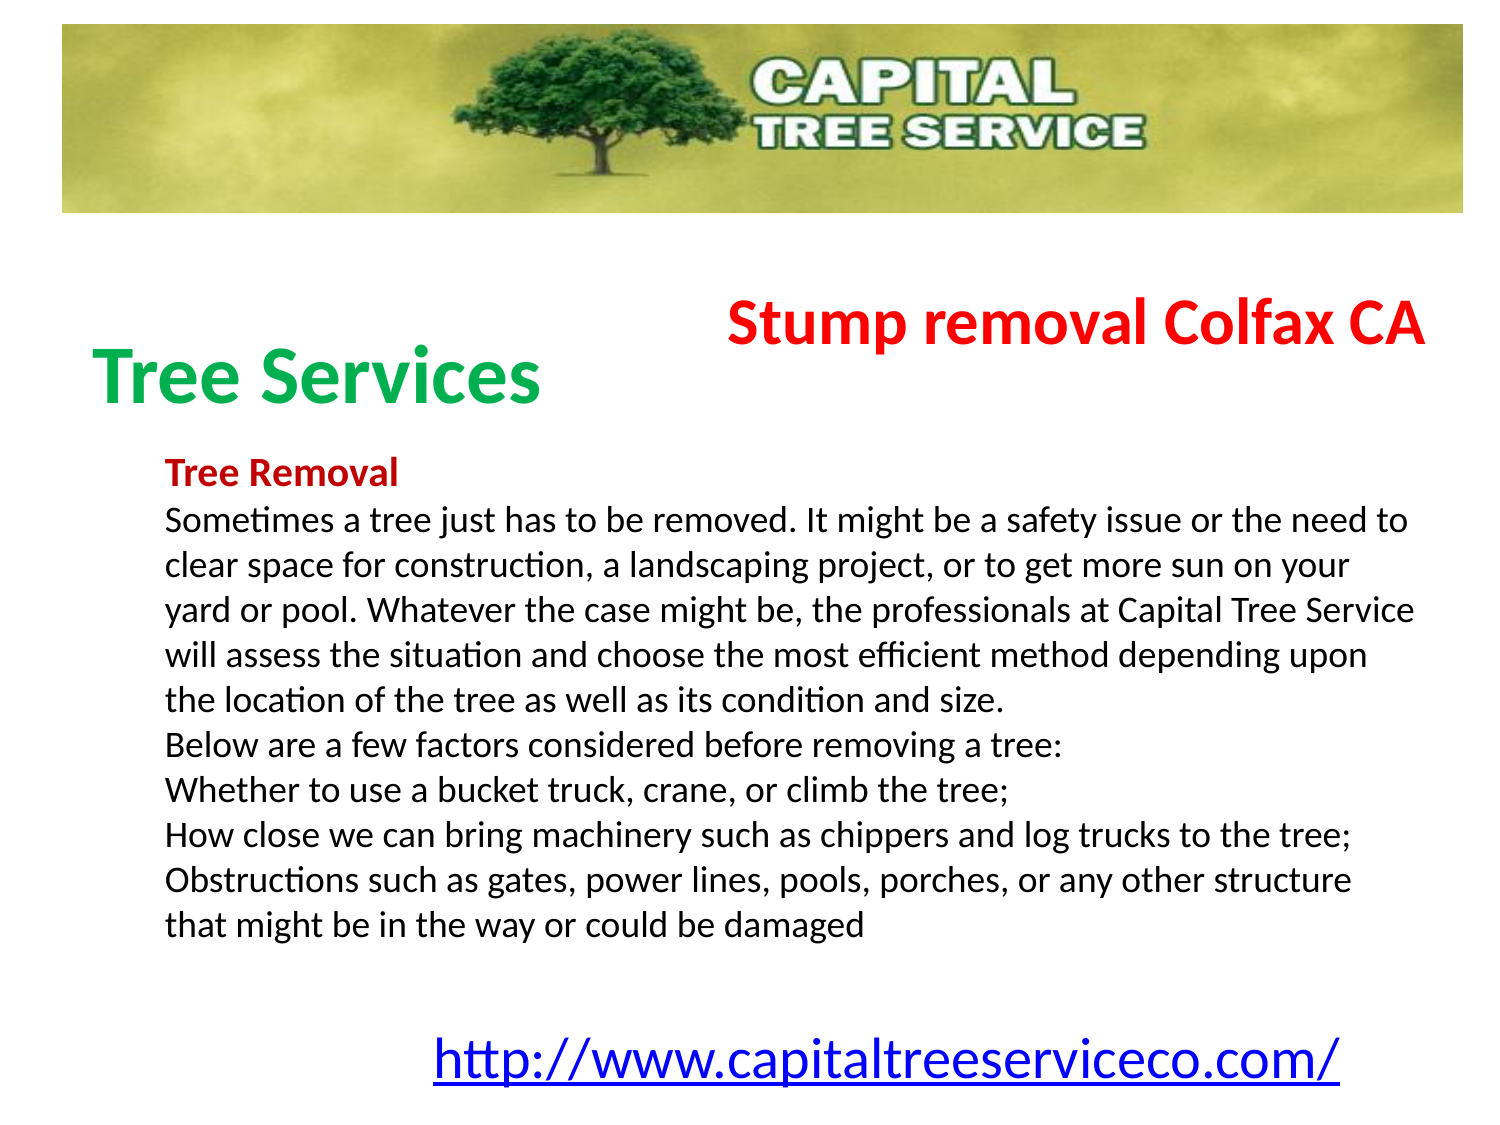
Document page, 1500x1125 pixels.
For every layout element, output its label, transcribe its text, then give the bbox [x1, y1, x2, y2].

text_box Tree Services [77, 312, 558, 428]
text_box Stump removal Colfax CA [712, 270, 1442, 366]
text_box Tree Removal Sometimes a tree just has to be removed. It might be a safety issue or the need to clear space for construction, a landscaping project, or to get more sun on your yard or pool. Whatever the case might be, the professionals at Capital Tree Service will assess the situation and choose the most efficient method depending upon the location of the tree as well as its condition and size. Below are a few factors considered before removing a tree: Whether to use a bucket truck, crane, or climb the tree; How close we can bring machinery such as chippers and log trucks to the tree; Obstructions such as gates, power lines, pools, porches, or any other structure that might be in the way or could be damaged [149, 437, 1438, 953]
picture [62, 24, 1463, 213]
text_box http://www.capitaltreeserviceco.com/ [418, 1012, 1356, 1098]
